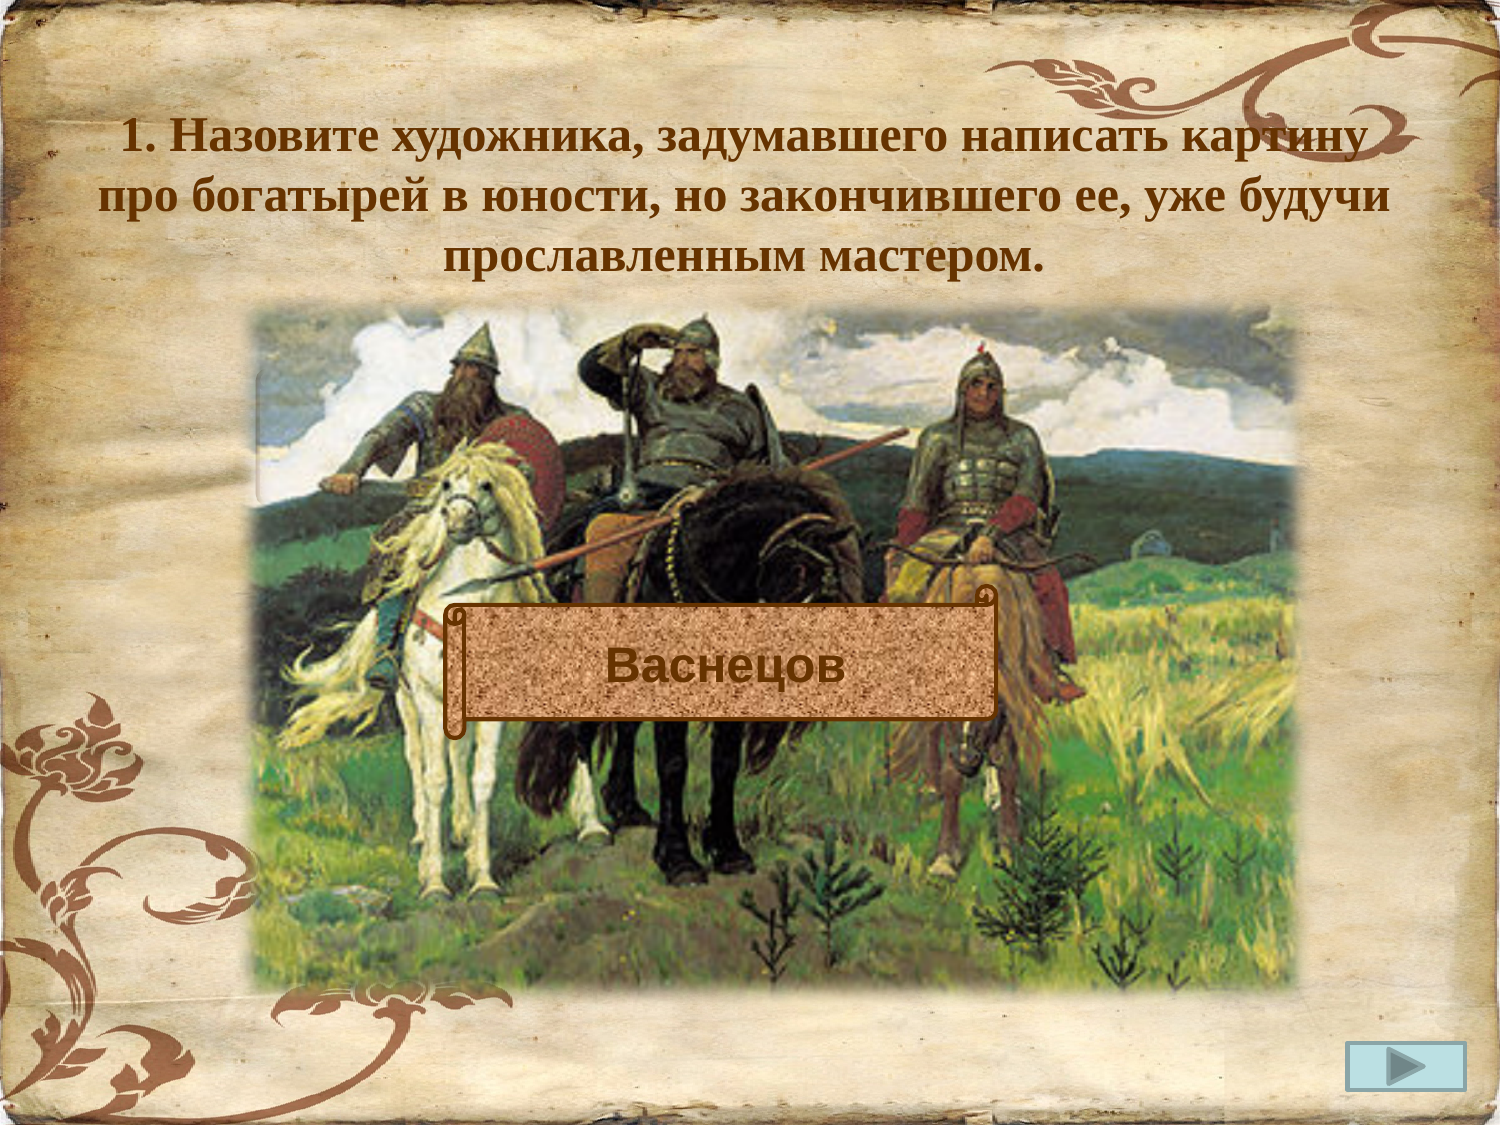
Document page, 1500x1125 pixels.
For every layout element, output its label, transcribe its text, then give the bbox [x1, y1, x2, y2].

text_box [1345, 1041, 1467, 1092]
text_box [70, 0, 1465, 164]
picture [0, 0, 1500, 1125]
text_box 1. Назовите художника, задумавшего написать картину про богатырей в юности, но закончившего ее, уже будучи прославленным мастером. [70, 93, 1418, 339]
